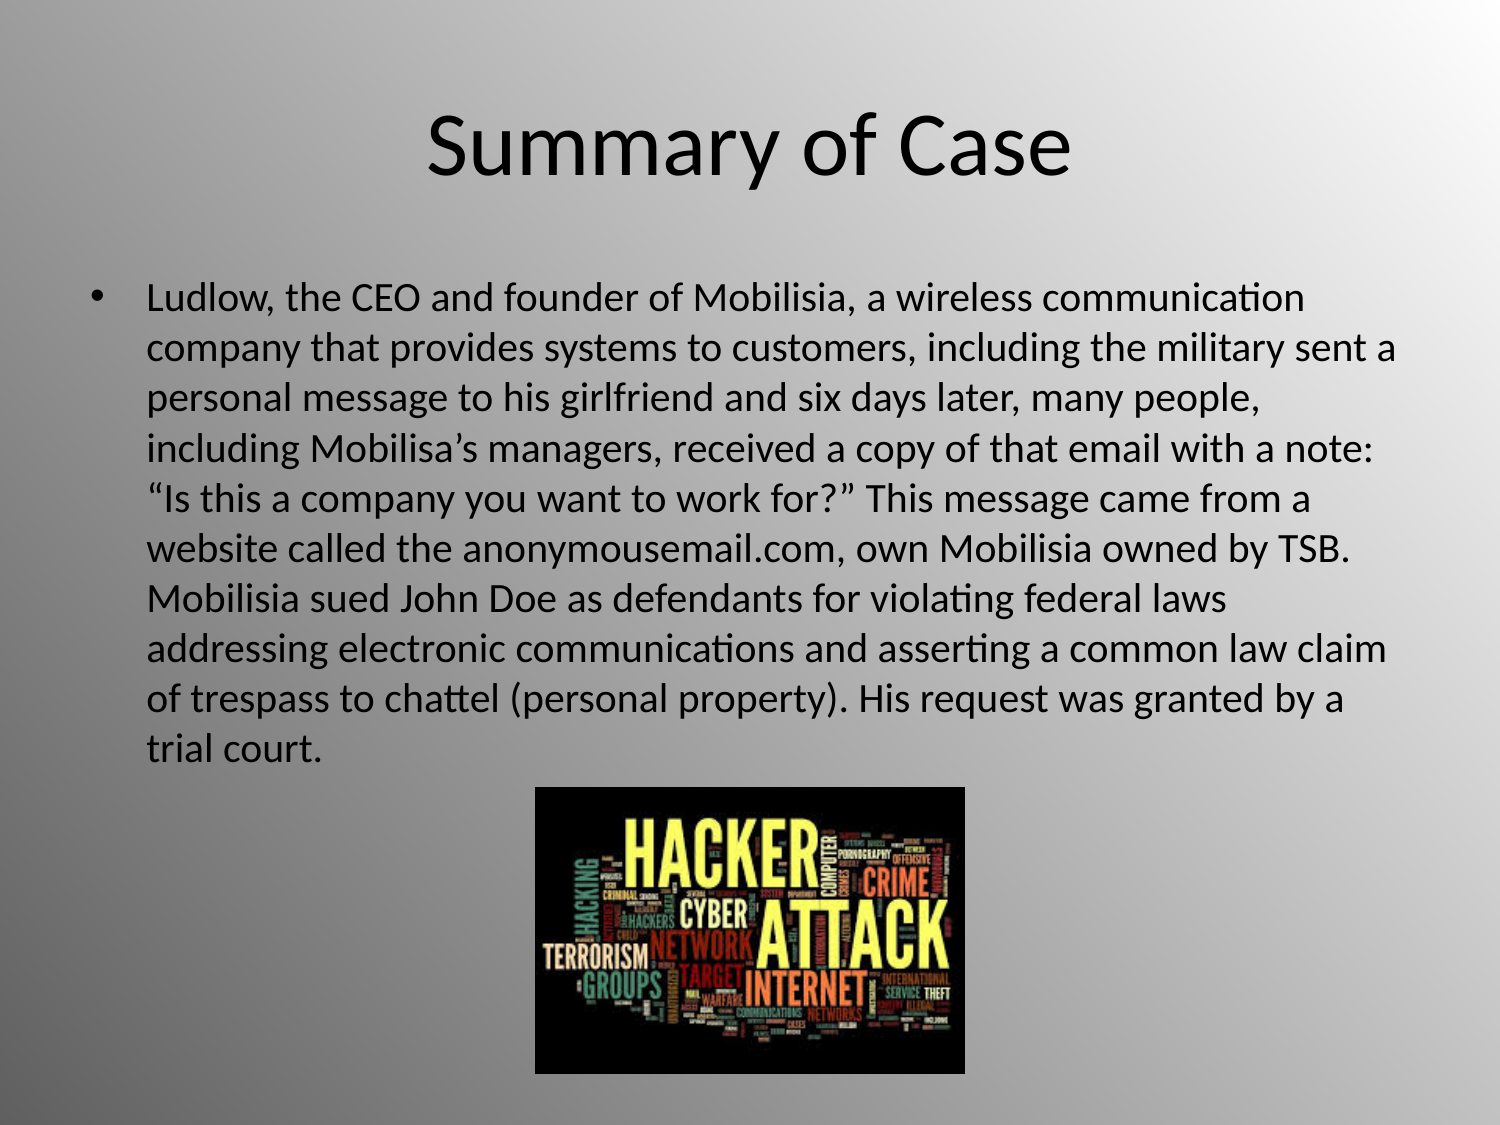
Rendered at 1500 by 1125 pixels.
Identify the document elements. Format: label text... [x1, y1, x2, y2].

list Ludlow, the CEO and founder of Mobilisia, a wireless communication company that provides systems to customers, including the military sent a personal message to his girlfriend and six days later, many people, including Mobilisa’s managers, received a copy of that email with a note: “Is this a company you want to work for?” This message came from a website called the anonymousemail.com, own Mobilisia owned by TSB. Mobilisia sued John Doe as defendants for violating federal laws addressing electronic communications and asserting a common law claim of trespass to chattel (personal property). His request was granted by a trial court. [75, 262, 1425, 1005]
title Summary of Case [75, 45, 1425, 233]
picture [534, 787, 965, 1074]
